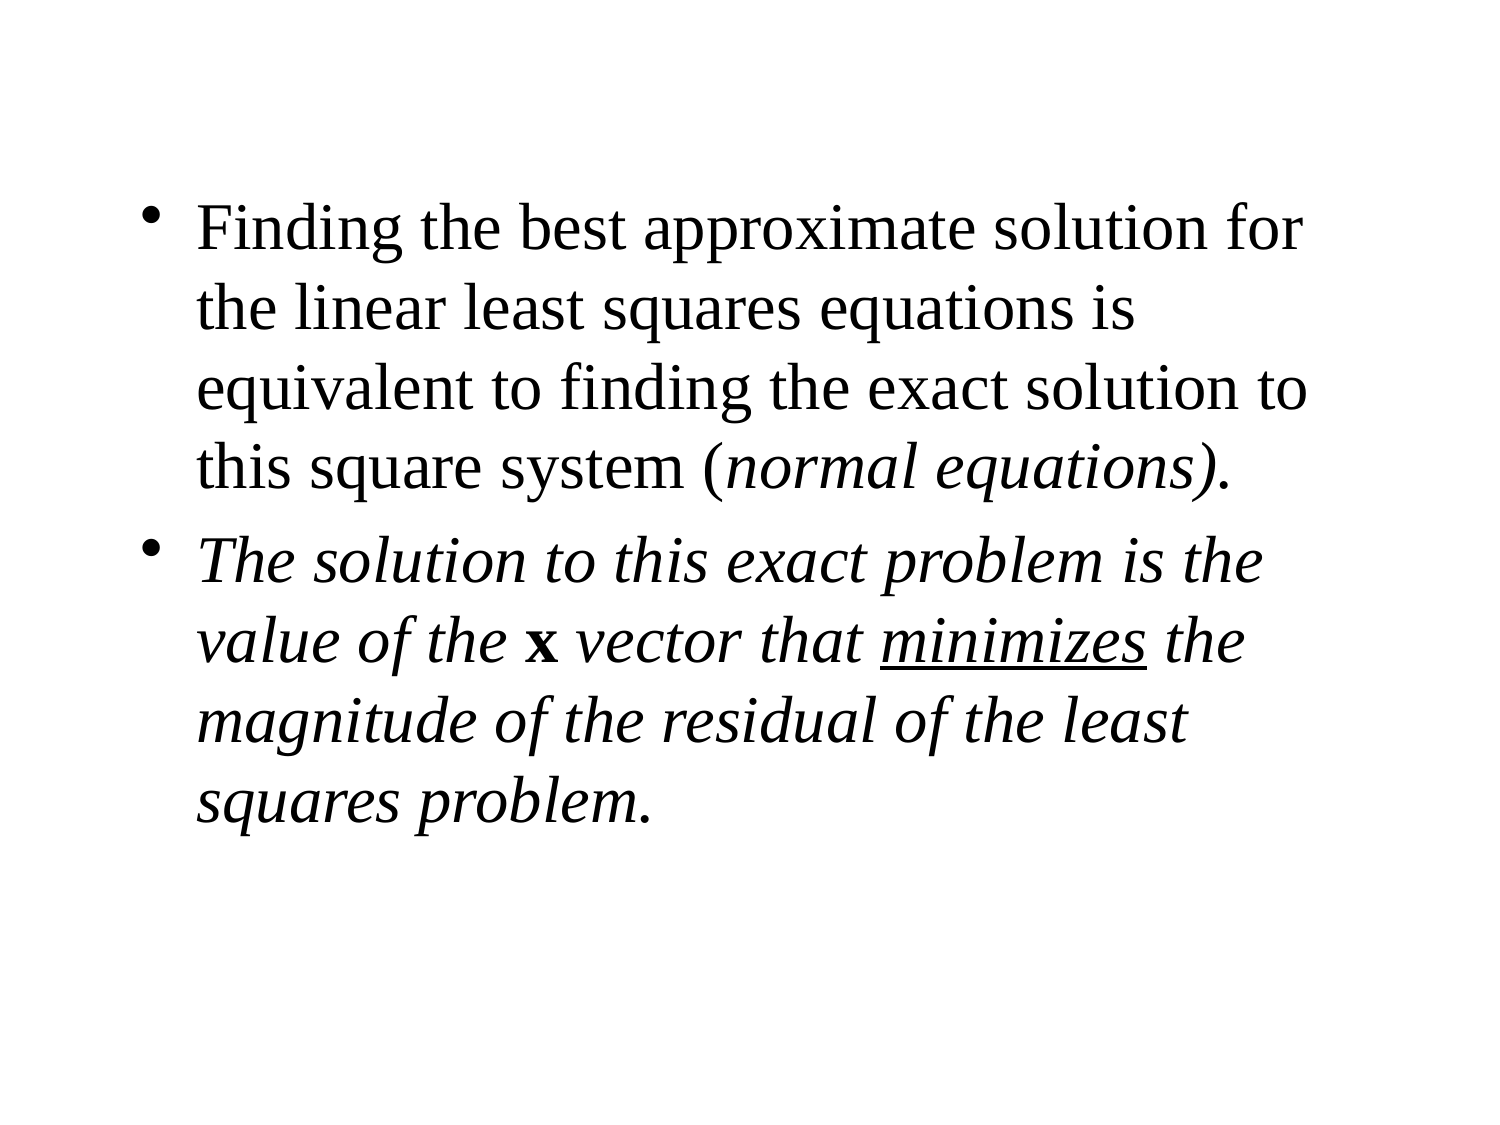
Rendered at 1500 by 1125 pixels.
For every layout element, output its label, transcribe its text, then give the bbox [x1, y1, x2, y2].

list Finding the best approximate solution for the linear least squares equations is equivalent to finding the exact solution to this square system (normal equations). The solution to this exact problem is the value of the x vector that minimizes the magnitude of the residual of the least squares problem. [124, 174, 1401, 851]
